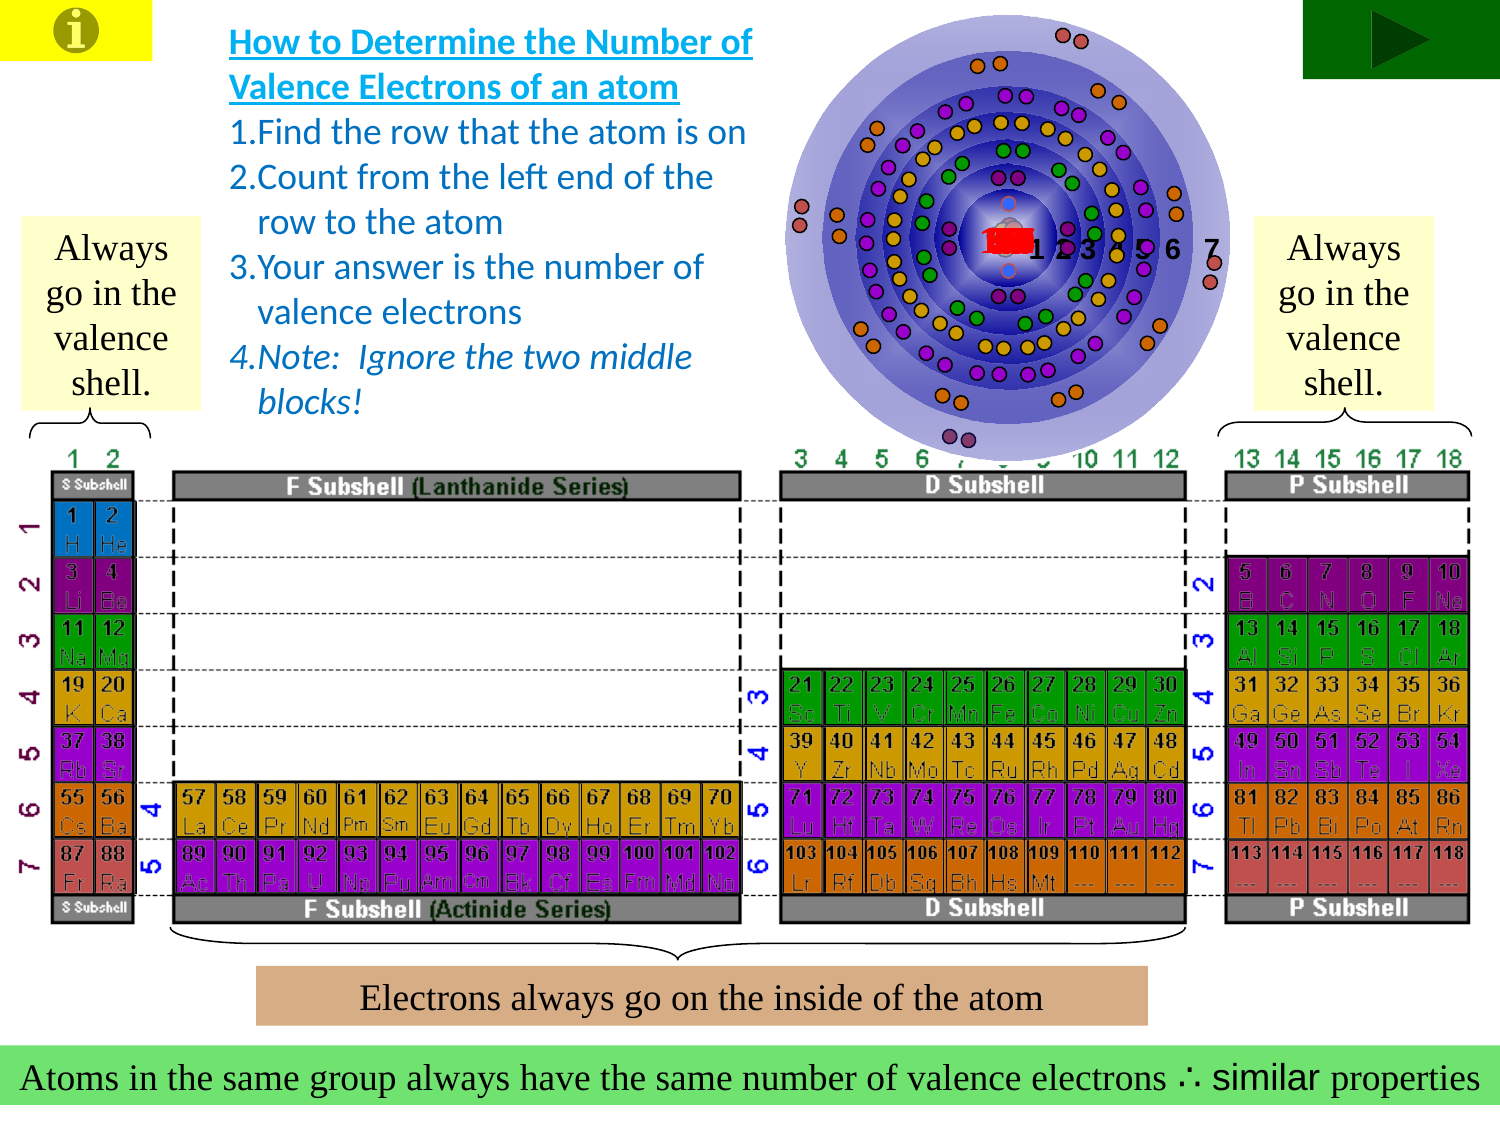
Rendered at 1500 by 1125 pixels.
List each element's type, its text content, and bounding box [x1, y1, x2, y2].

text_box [785, 14, 1230, 214]
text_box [909, 139, 1105, 214]
text_box How to Determine the Number of Valence Electrons of an atom Find the row that the atom is on Count from the left end of the row to the atom Your answer is the number of valence electrons Note: Ignore the two middle blocks! [214, 9, 778, 214]
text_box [882, 111, 1133, 214]
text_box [785, 447, 1230, 461]
text_box [0, 0, 153, 61]
text_box [68, 22, 84, 47]
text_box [21, 215, 1472, 439]
text_box Atoms in the same group always have the same number of valence electrons ∴ similar properties [0, 1045, 1500, 1105]
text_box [934, 163, 1081, 214]
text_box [822, 50, 1194, 214]
text_box [71, 10, 81, 17]
picture [0, 444, 1499, 932]
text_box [170, 926, 1186, 1027]
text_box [958, 188, 1057, 214]
text_box [1302, 0, 1500, 80]
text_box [855, 84, 1160, 214]
